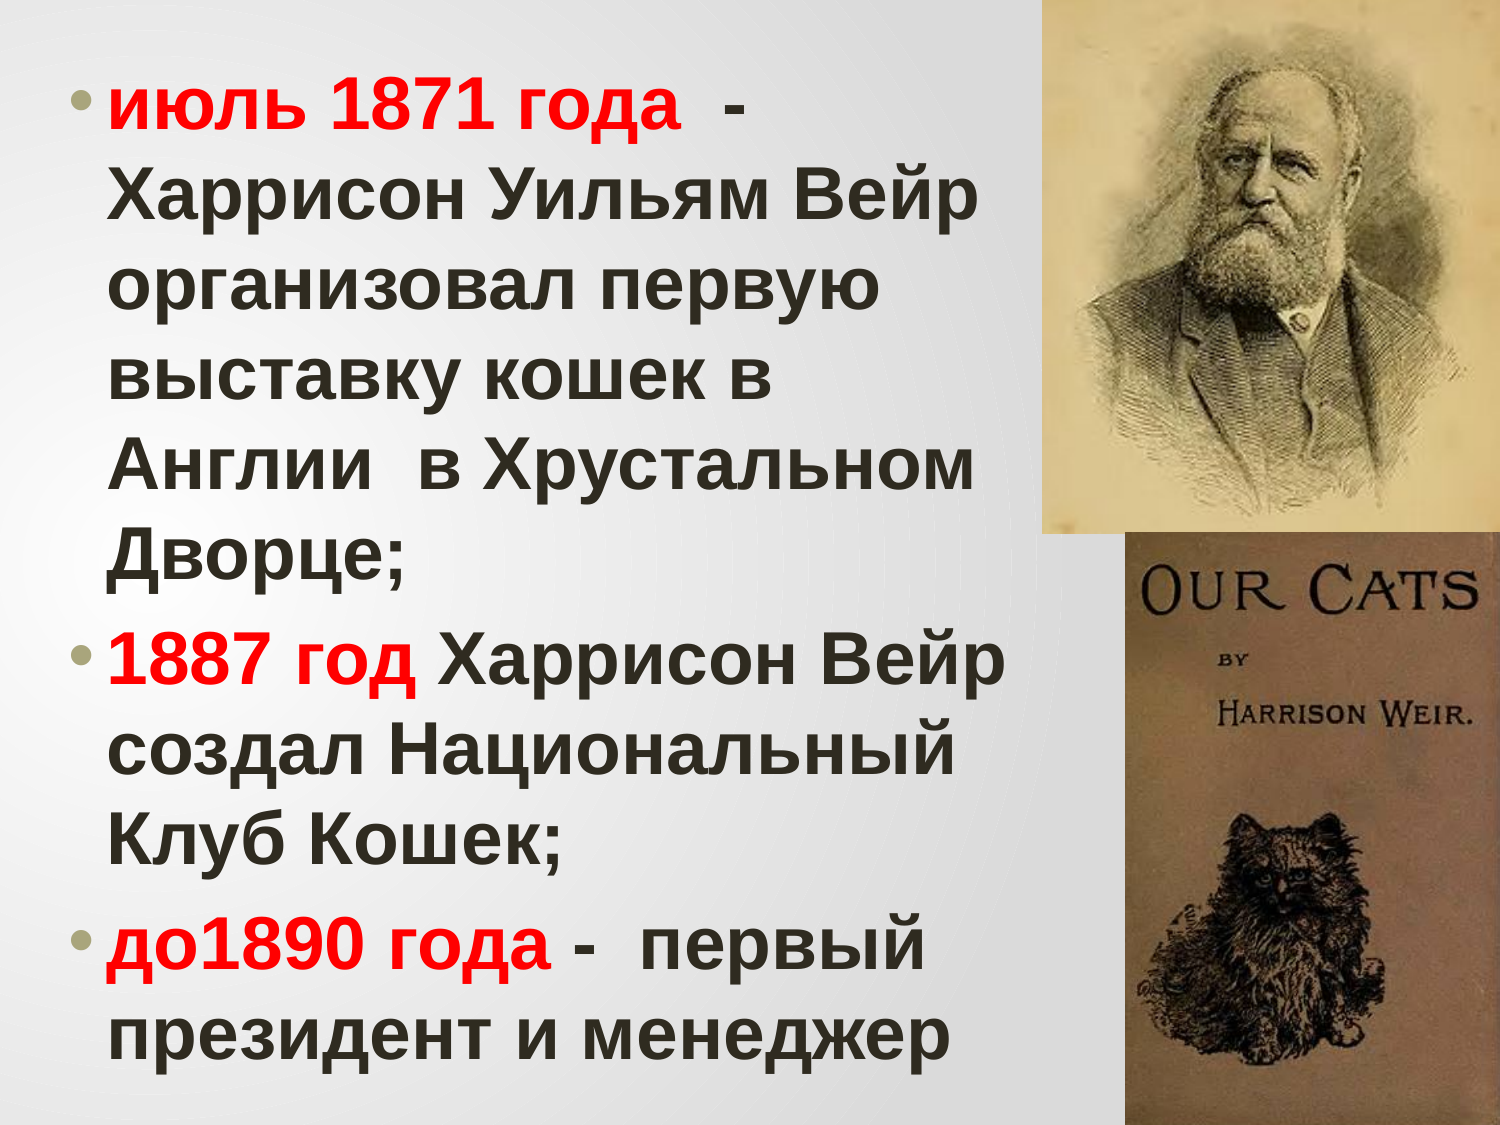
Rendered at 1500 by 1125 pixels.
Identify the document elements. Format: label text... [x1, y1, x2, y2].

list июль 1871 года - Харрисон Уильям Вейр организовал первую выставку кошек в Англии в Хрустальном Дворце; 1887 год Харрисон Вейр создал Национальный Клуб Кошек; до1890 года - первый президент и менеджер [35, 46, 1043, 1079]
picture [1042, 0, 1500, 1125]
